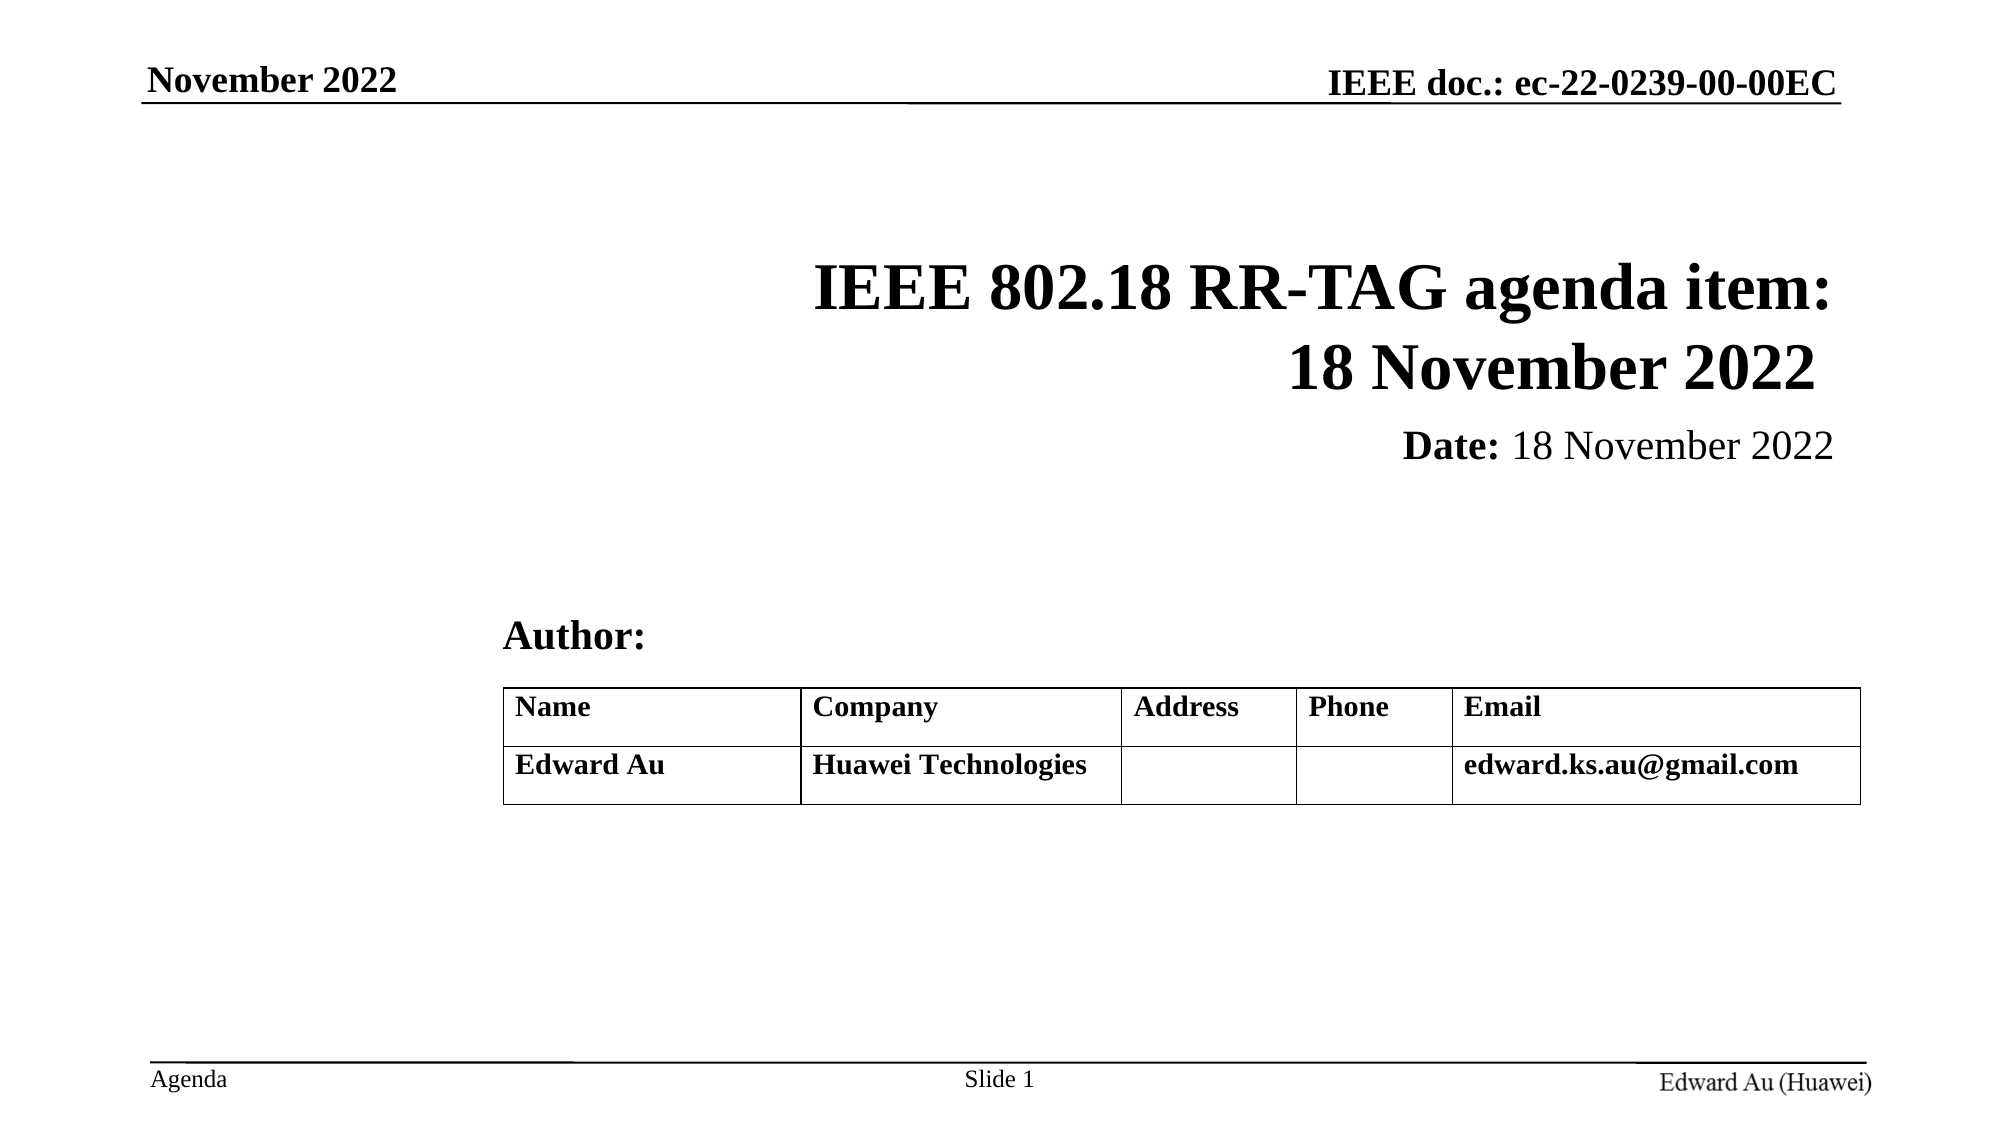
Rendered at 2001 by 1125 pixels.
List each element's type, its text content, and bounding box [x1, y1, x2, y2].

list Date: 18 November 2022 [574, 410, 1851, 538]
title IEEE 802.18 RR-TAG agenda item: 18 November 2022 [574, 235, 1851, 410]
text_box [487, 687, 1898, 1125]
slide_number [146, 54, 526, 101]
text_box Author: [487, 599, 725, 663]
